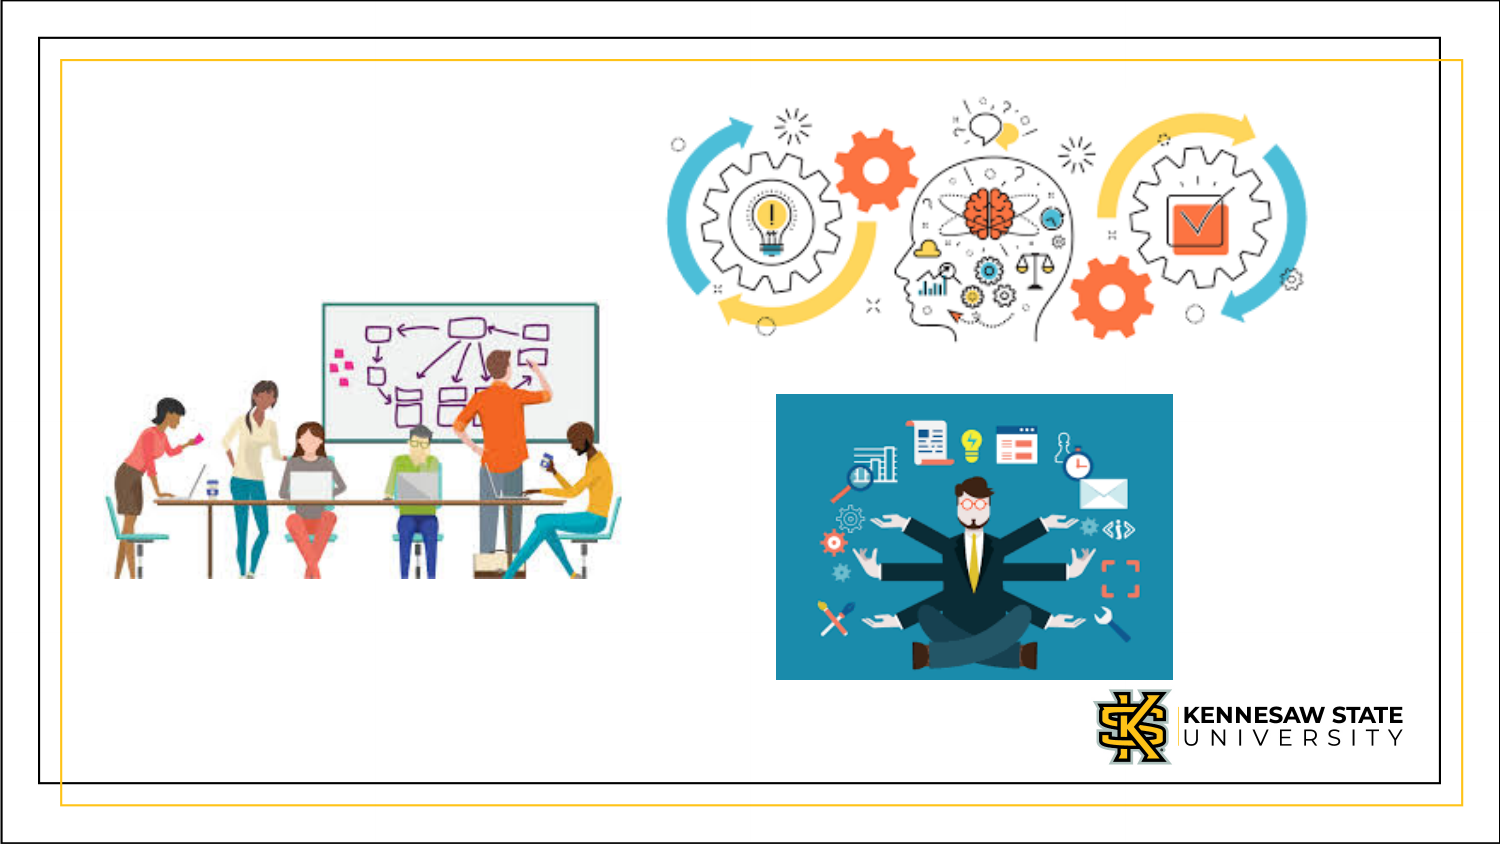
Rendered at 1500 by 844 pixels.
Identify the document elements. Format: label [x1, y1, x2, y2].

picture [0, 0, 1500, 844]
list [776, 394, 1173, 680]
